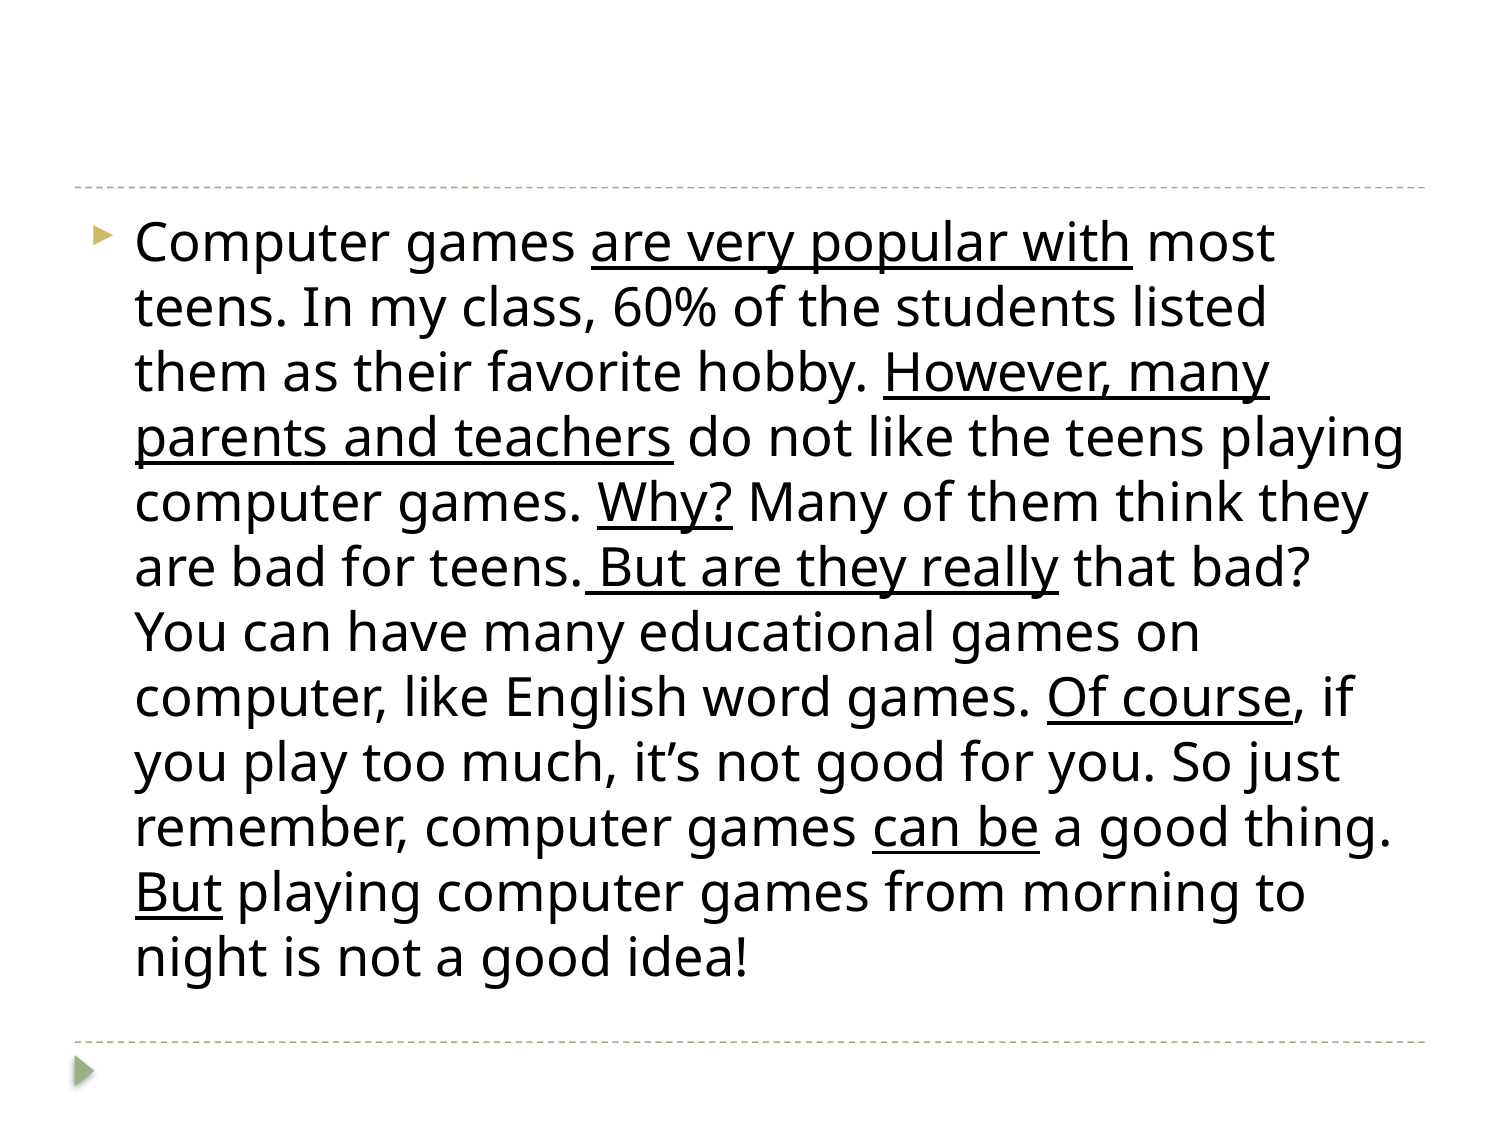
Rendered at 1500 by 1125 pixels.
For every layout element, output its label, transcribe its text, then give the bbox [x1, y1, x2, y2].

list Computer games are very popular with most teens. In my class, 60% of the students listed them as their favorite hobby. However, many parents and teachers do not like the teens playing computer games. Why? Many of them think they are bad for teens. But are they really that bad? You can have many educational games on computer, like English word games. Of course, if you play too much, it’s not good for you. So just remember, computer games can be a good thing. But playing computer games from morning to night is not a good idea! [75, 200, 1425, 1010]
